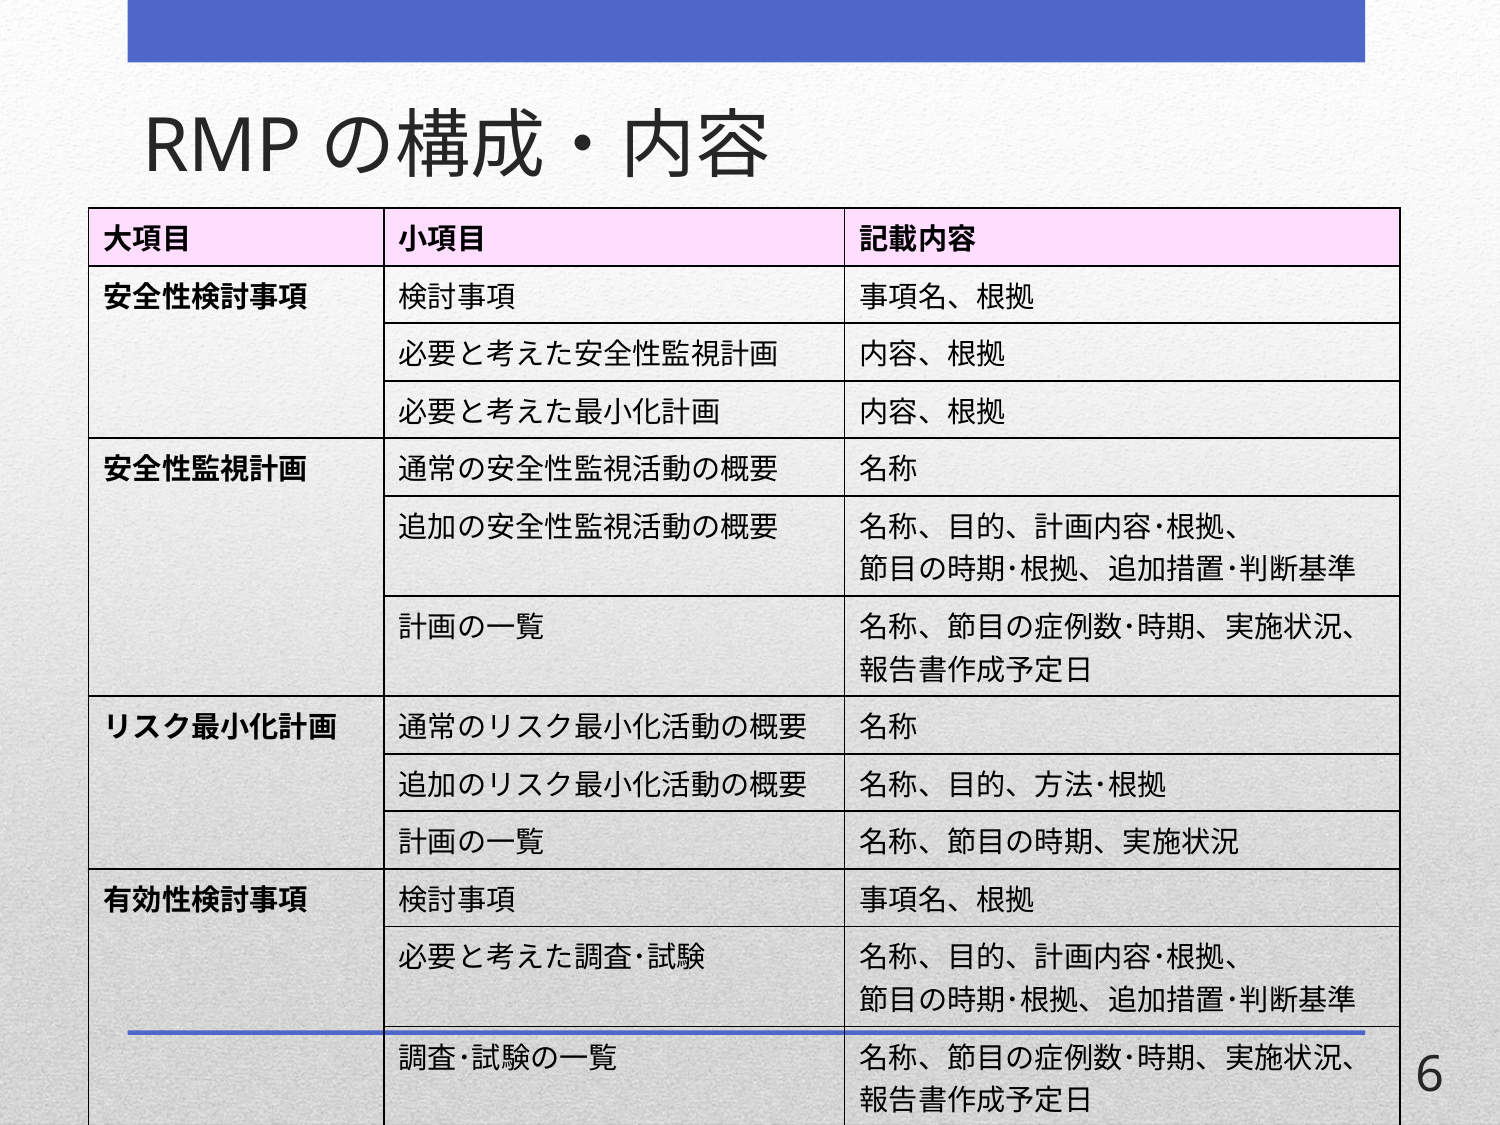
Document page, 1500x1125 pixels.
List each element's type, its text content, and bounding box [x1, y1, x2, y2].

table_header 記載内容 [845, 209, 1399, 265]
slide_number 6 [1333, 1046, 1459, 1106]
table_cell 検討事項 [385, 870, 844, 926]
table_cell 検討事項 [385, 267, 844, 322]
table_cell 必要と考えた最小化計画 [385, 382, 844, 437]
table_header 小項目 [385, 209, 844, 265]
text_box RMPの構成・内容 [127, 62, 1365, 194]
table_cell 安全性監視計画 [89, 439, 383, 695]
table_cell 名称、目的、計画内容･根拠、 節目の時期･根拠、追加措置･判断基準 [845, 927, 1399, 1026]
table_cell 内容、根拠 [845, 324, 1399, 380]
table_cell 内容、根拠 [845, 382, 1399, 437]
table_cell 名称、節目の時期、実施状況 [845, 812, 1399, 868]
table_cell 必要と考えた調査･試験 [385, 927, 844, 1026]
table_cell 名称、目的、計画内容･根拠、 節目の時期･根拠、追加措置･判断基準 [845, 497, 1399, 595]
table_cell 通常のリスク最小化活動の概要 [385, 697, 844, 753]
table_cell 名称 [845, 439, 1399, 495]
table_cell 安全性検討事項 [89, 267, 383, 437]
table_cell 通常の安全性監視活動の概要 [385, 439, 844, 495]
table_cell 計画の一覧 [385, 597, 844, 695]
table_cell 必要と考えた安全性監視計画 [385, 324, 844, 380]
table_cell 名称、節目の症例数･時期、実施状況、 報告書作成予定日 [845, 1027, 1399, 1125]
table_cell 事項名、根拠 [845, 870, 1399, 926]
table_cell 追加のリスク最小化活動の概要 [385, 755, 844, 810]
table_cell 調査･試験の一覧 [385, 1027, 844, 1125]
table_cell 名称、節目の症例数･時期、実施状況、 報告書作成予定日 [845, 597, 1399, 695]
table_cell 事項名、根拠 [845, 267, 1399, 322]
table_cell 有効性検討事項 [89, 870, 383, 1125]
table_cell 名称 [845, 697, 1399, 753]
table_cell 名称、目的、方法･根拠 [845, 755, 1399, 810]
table_cell リスク最小化計画 [89, 697, 383, 868]
table_cell 追加の安全性監視活動の概要 [385, 497, 844, 595]
table_cell 計画の一覧 [385, 812, 844, 868]
table_header 大項目 [89, 209, 383, 265]
